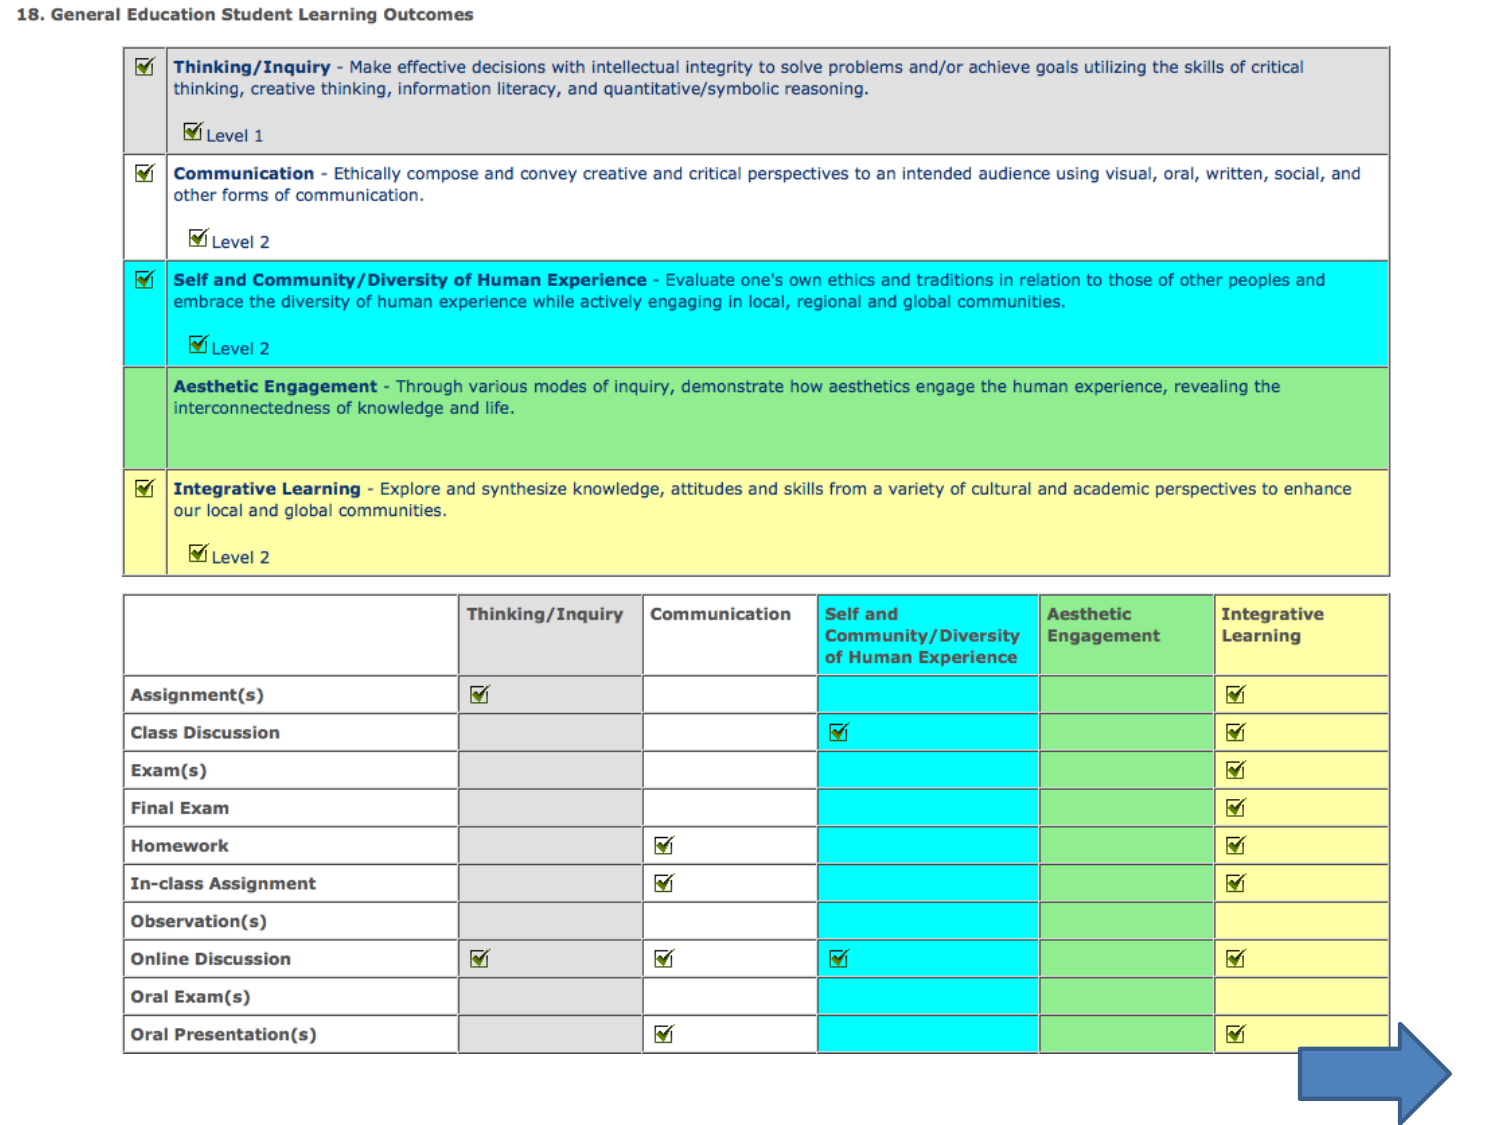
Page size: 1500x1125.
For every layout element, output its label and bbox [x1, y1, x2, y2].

text_box [1297, 1023, 1453, 1125]
picture [4, 0, 1401, 1054]
